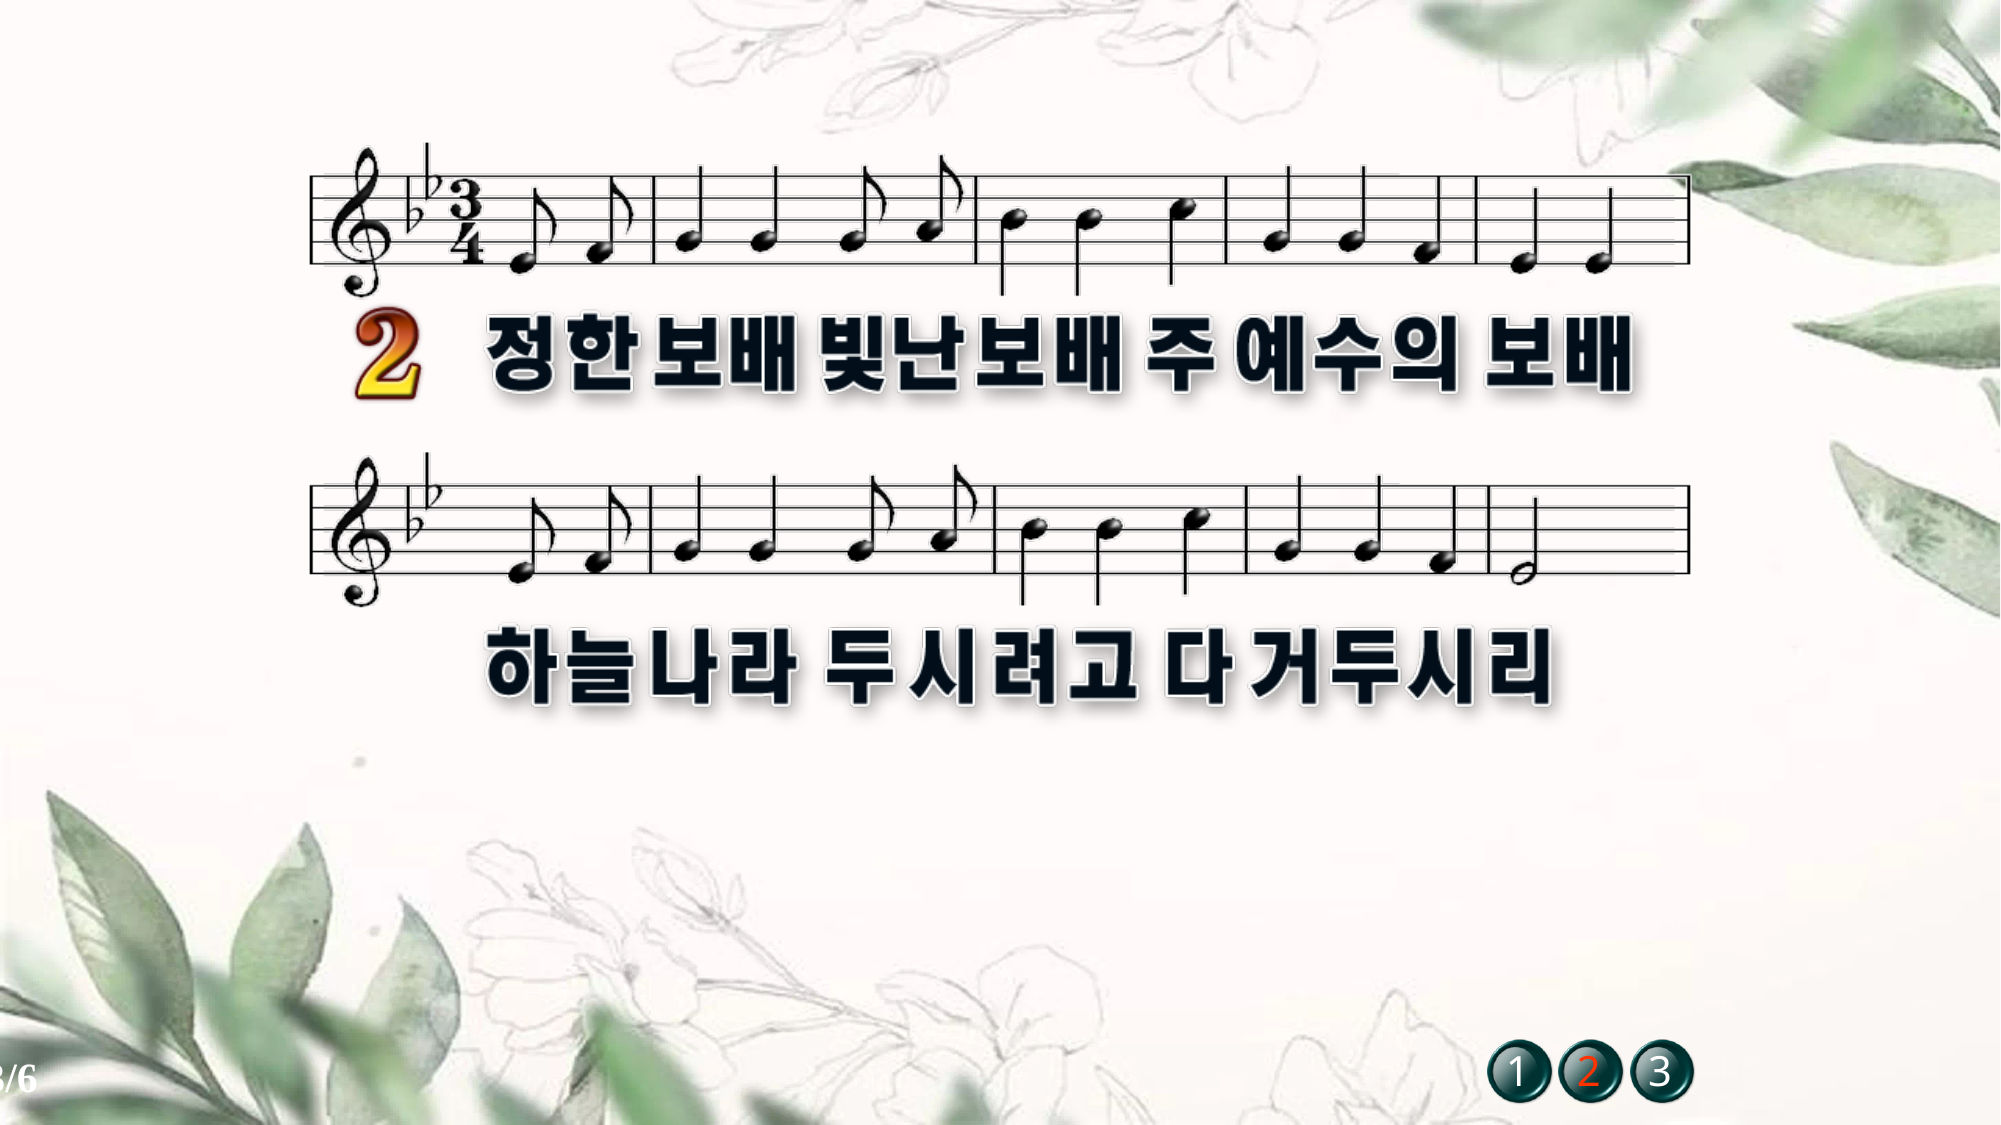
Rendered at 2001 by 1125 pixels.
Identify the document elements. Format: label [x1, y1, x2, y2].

picture [0, 0, 2001, 1125]
text_box [1627, 1035, 1697, 1106]
text_box [1484, 1035, 1555, 1106]
text_box [1555, 1035, 1626, 1106]
